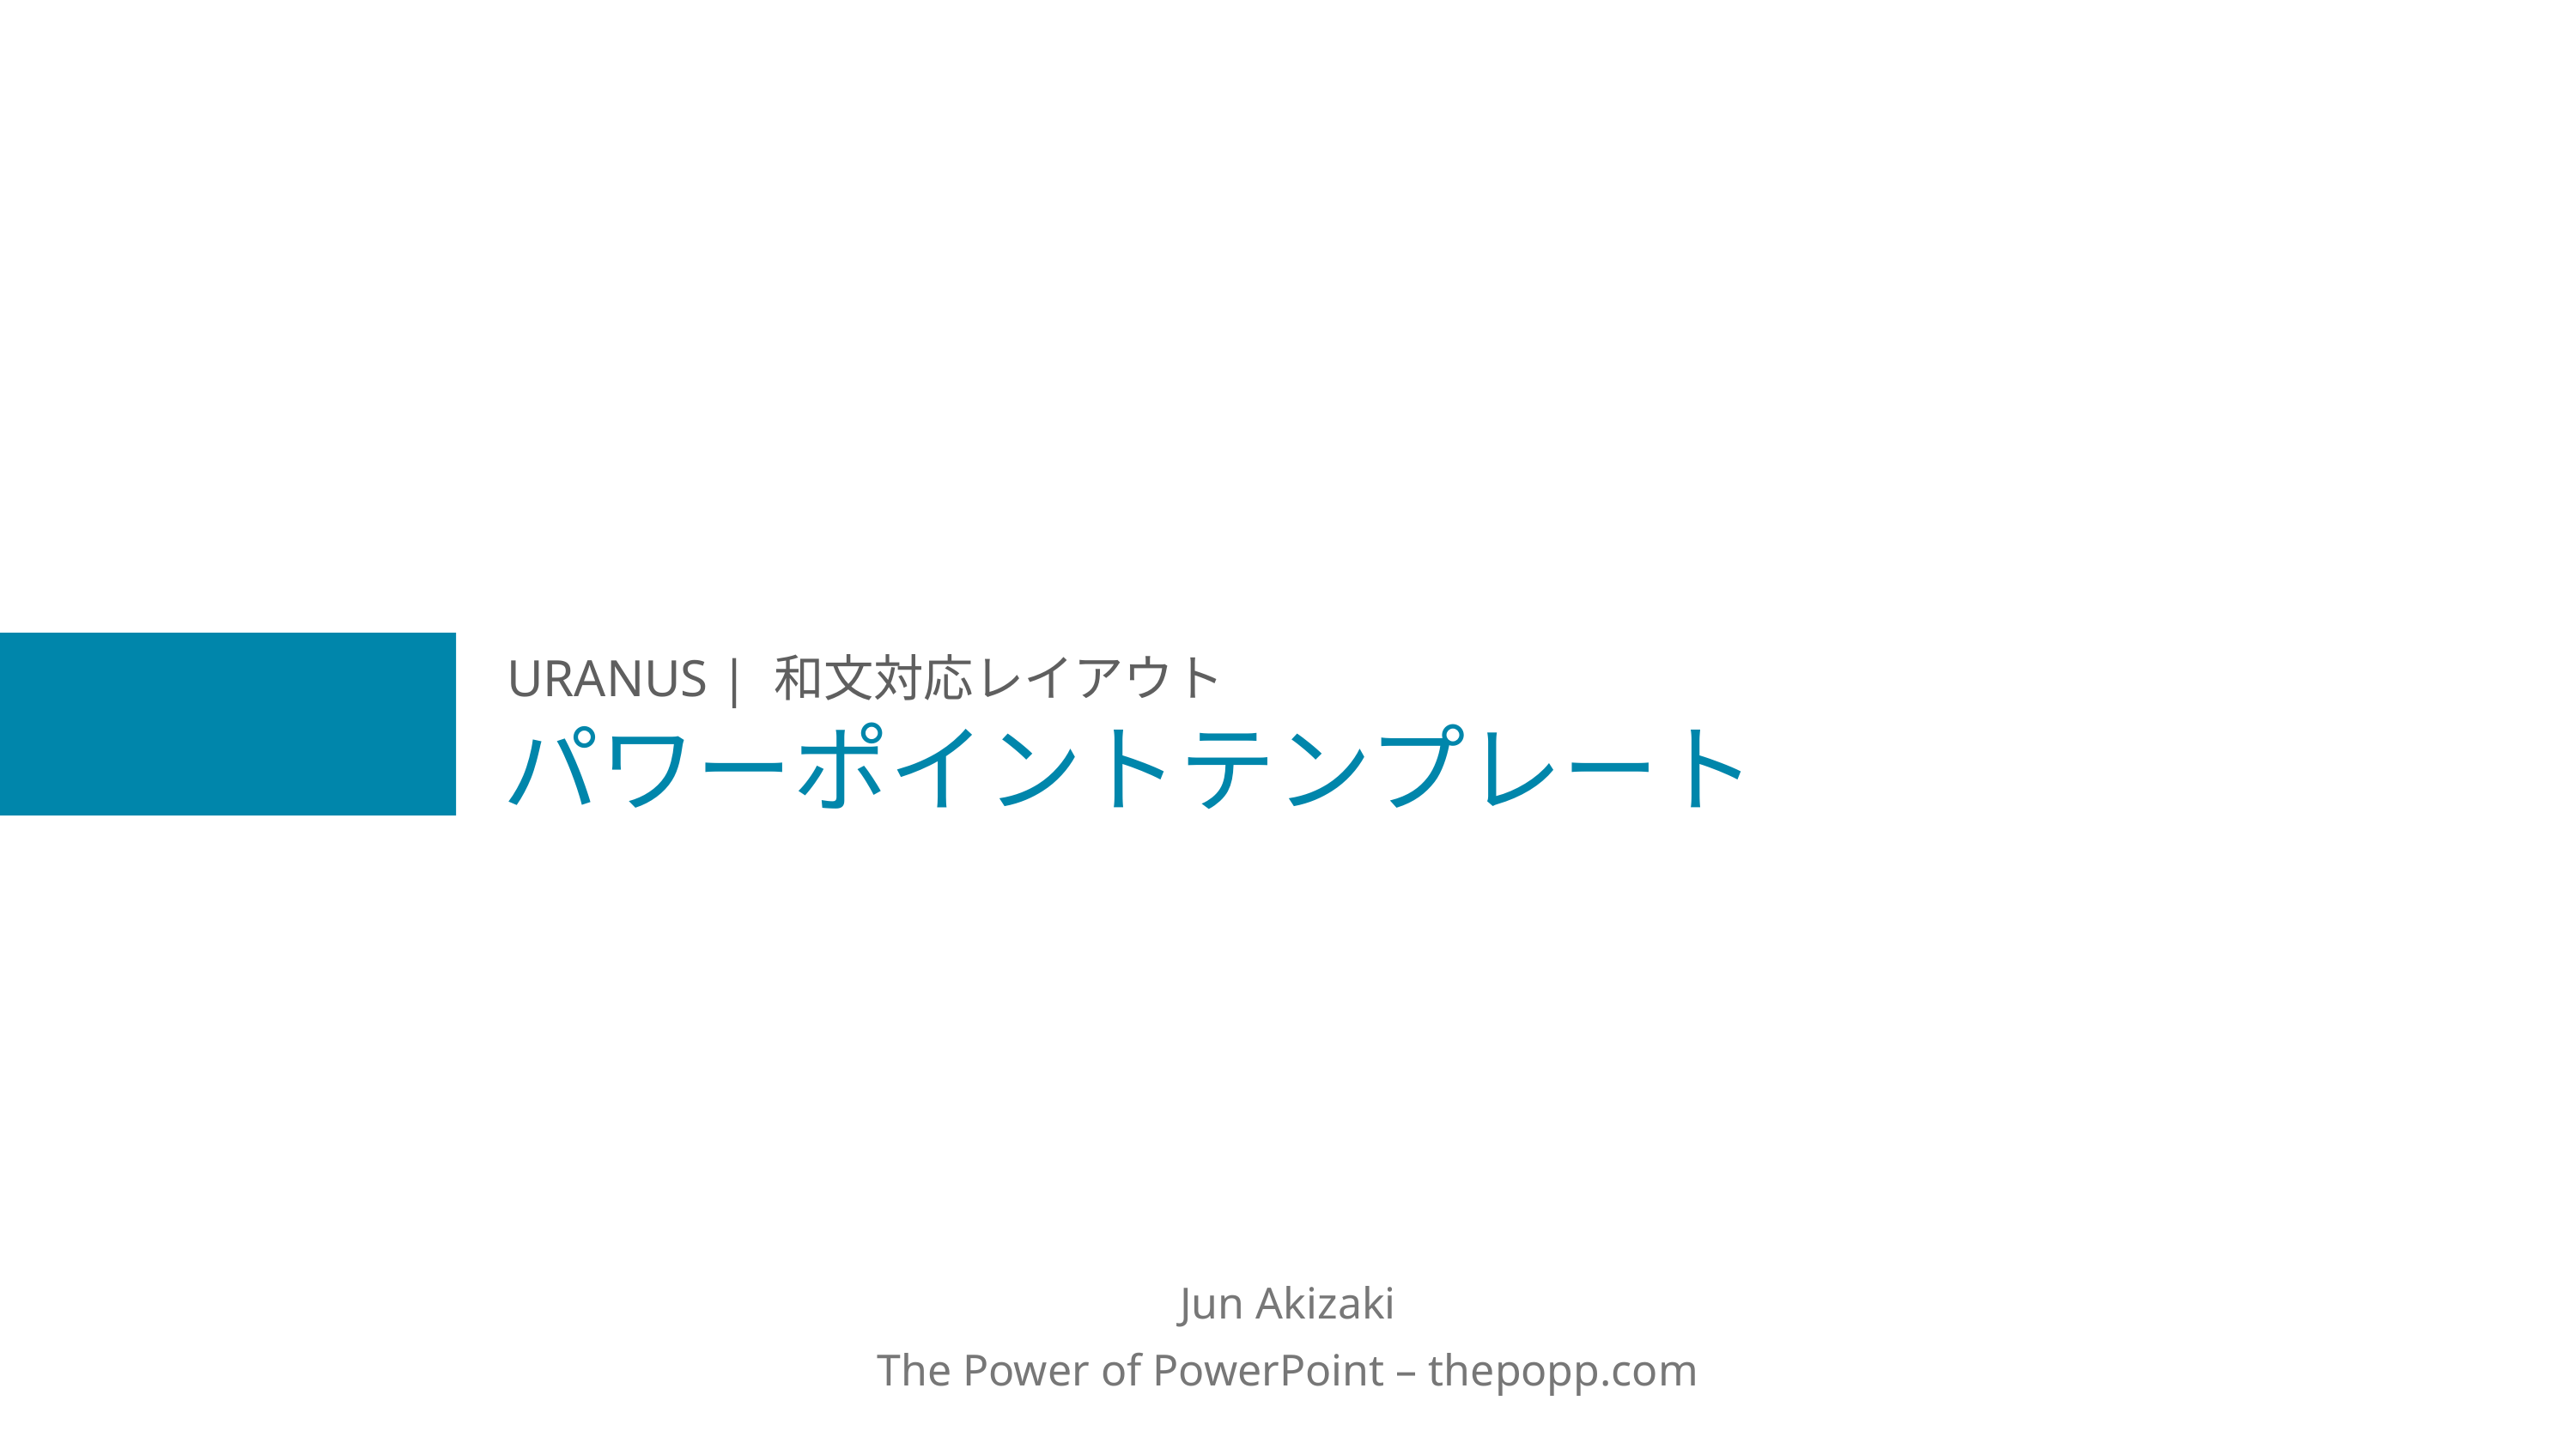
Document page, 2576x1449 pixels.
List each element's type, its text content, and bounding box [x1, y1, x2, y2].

list URANUS | 和文対応レイアウト [494, 585, 2229, 713]
title パワーポイントテンプレート [489, 701, 2497, 863]
list Jun Akizaki The Power of PowerPoint – thepopp.com [370, 1115, 2206, 1402]
